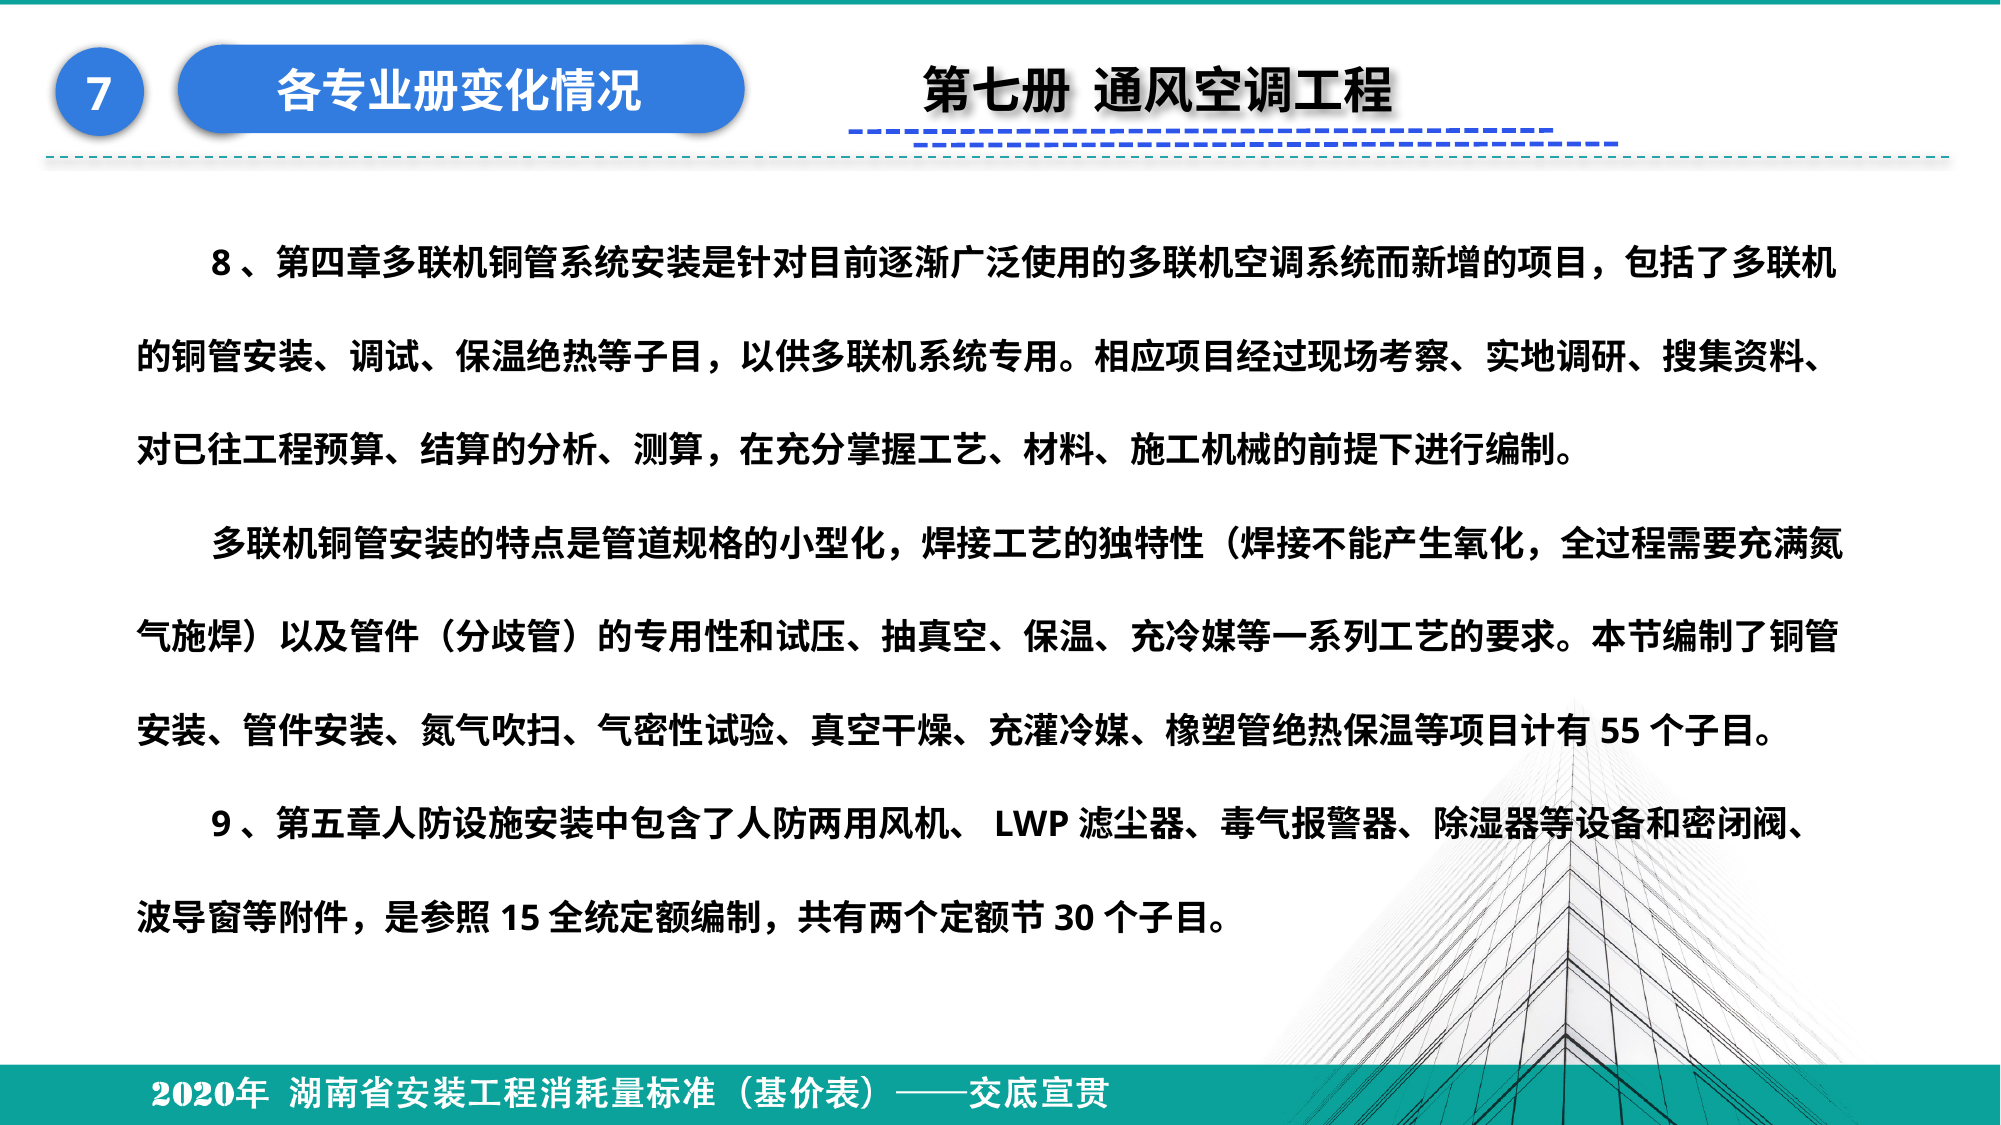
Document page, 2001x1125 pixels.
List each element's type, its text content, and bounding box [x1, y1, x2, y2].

picture [0, 0, 2001, 1125]
text_box 8、第四章多联机铜管系统安装是针对目前逐渐广泛使用的多联机空调系统而新增的项目，包括了多联机的铜管安装、调试、保温绝热等子目，以供多联机系统专用。相应项目经过现场考察、实地调研、搜集资料、对已往工程预算、结算的分析、测算，在充分掌握工艺、材料、施工机械的前提下进行编制。 多联机铜管安装的特点是管道规格的小型化，焊接工艺的独特性（焊接不能产生氧化，全过程需要充满氮气施焊）以及管件（分歧管）的专用性和试压、抽真空、保温、充冷媒等一系列工艺的要求。本节编制了铜管安装、管件安装、氮气吹扫、气密性试验、真空干燥、充灌冷媒、橡塑管绝热保温等项目计有55个子目。 9、第五章人防设施安装中包含了人防两用风机、LWP滤尘器、毒气报警器、除湿器等设备和密闭阀、波导窗等附件，是参照15全统定额编制，共有两个定额节30个子目。 [121, 181, 1864, 945]
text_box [45, 44, 1955, 158]
slide_number [1918, 0, 2000, 52]
